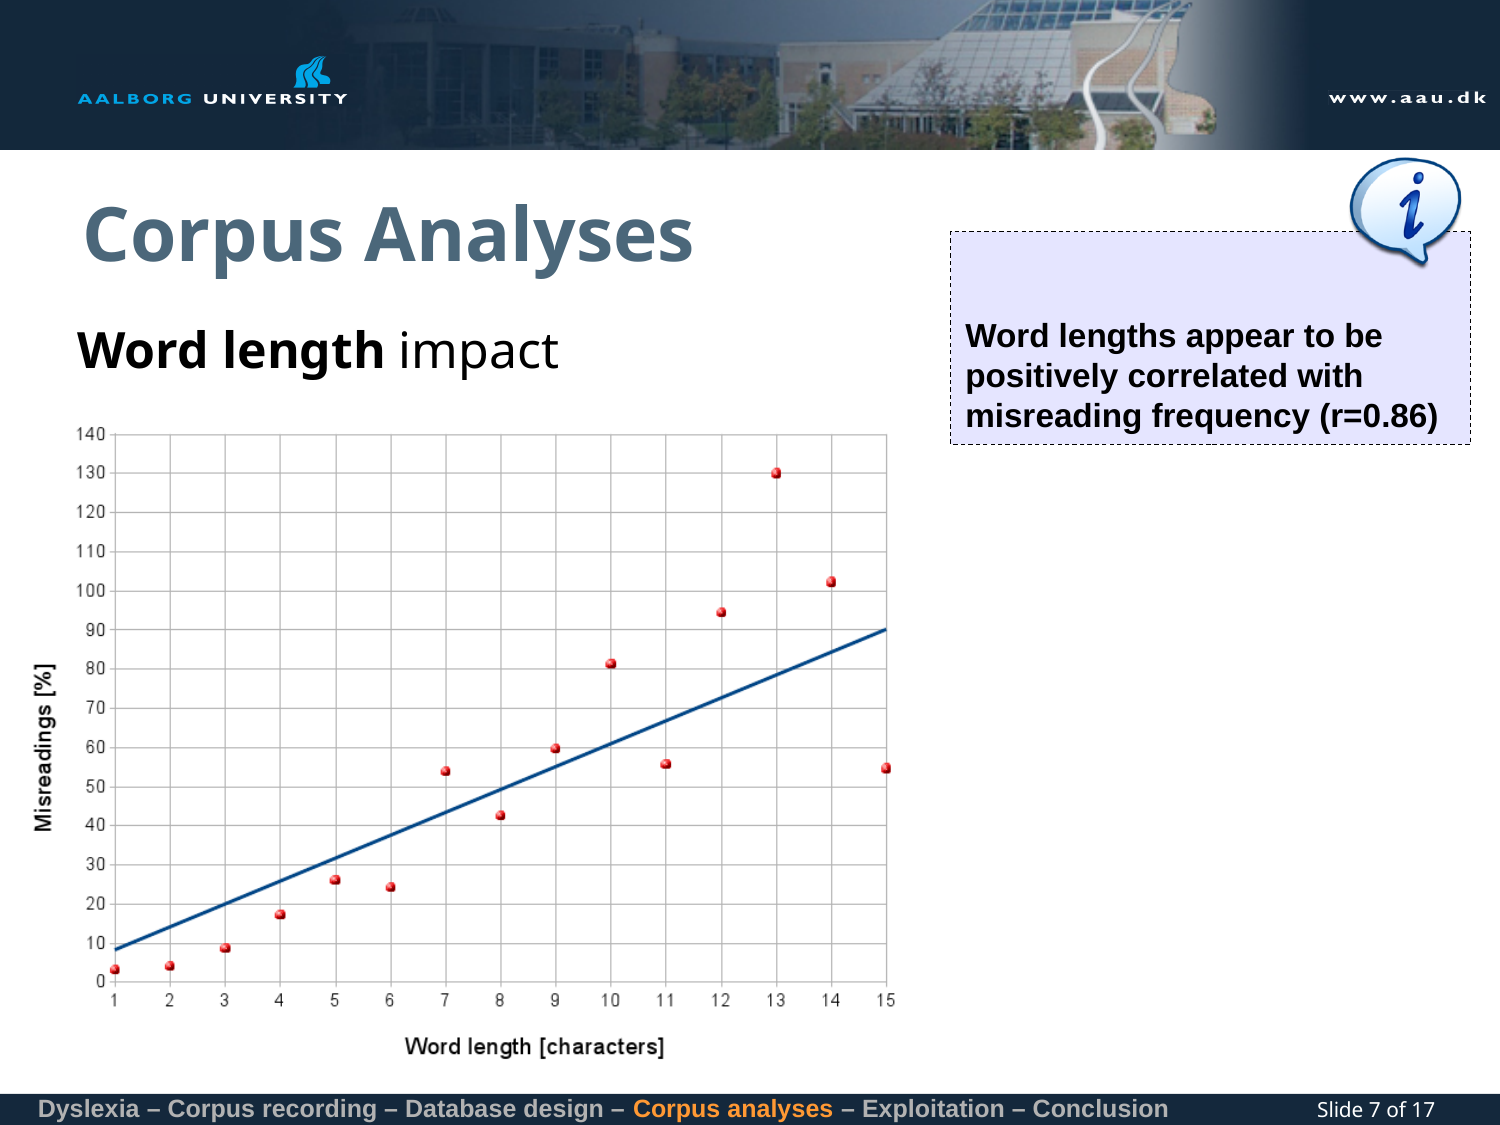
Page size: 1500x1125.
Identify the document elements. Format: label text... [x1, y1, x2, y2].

list Word length impact [71, 317, 1419, 965]
text_box Word lengths appear to be positively correlated with misreading frequency (r=0.86) [950, 231, 1471, 445]
picture [5, 420, 904, 1071]
slide_number Slide 7 of 17 [1185, 1089, 1451, 1125]
text_box Dyslexia – Corpus recording – Database design – Corpus analyses – Exploitation – Conclusion [23, 1084, 1185, 1125]
picture [0, 0, 1500, 279]
title Corpus Analyses [76, 174, 1335, 288]
